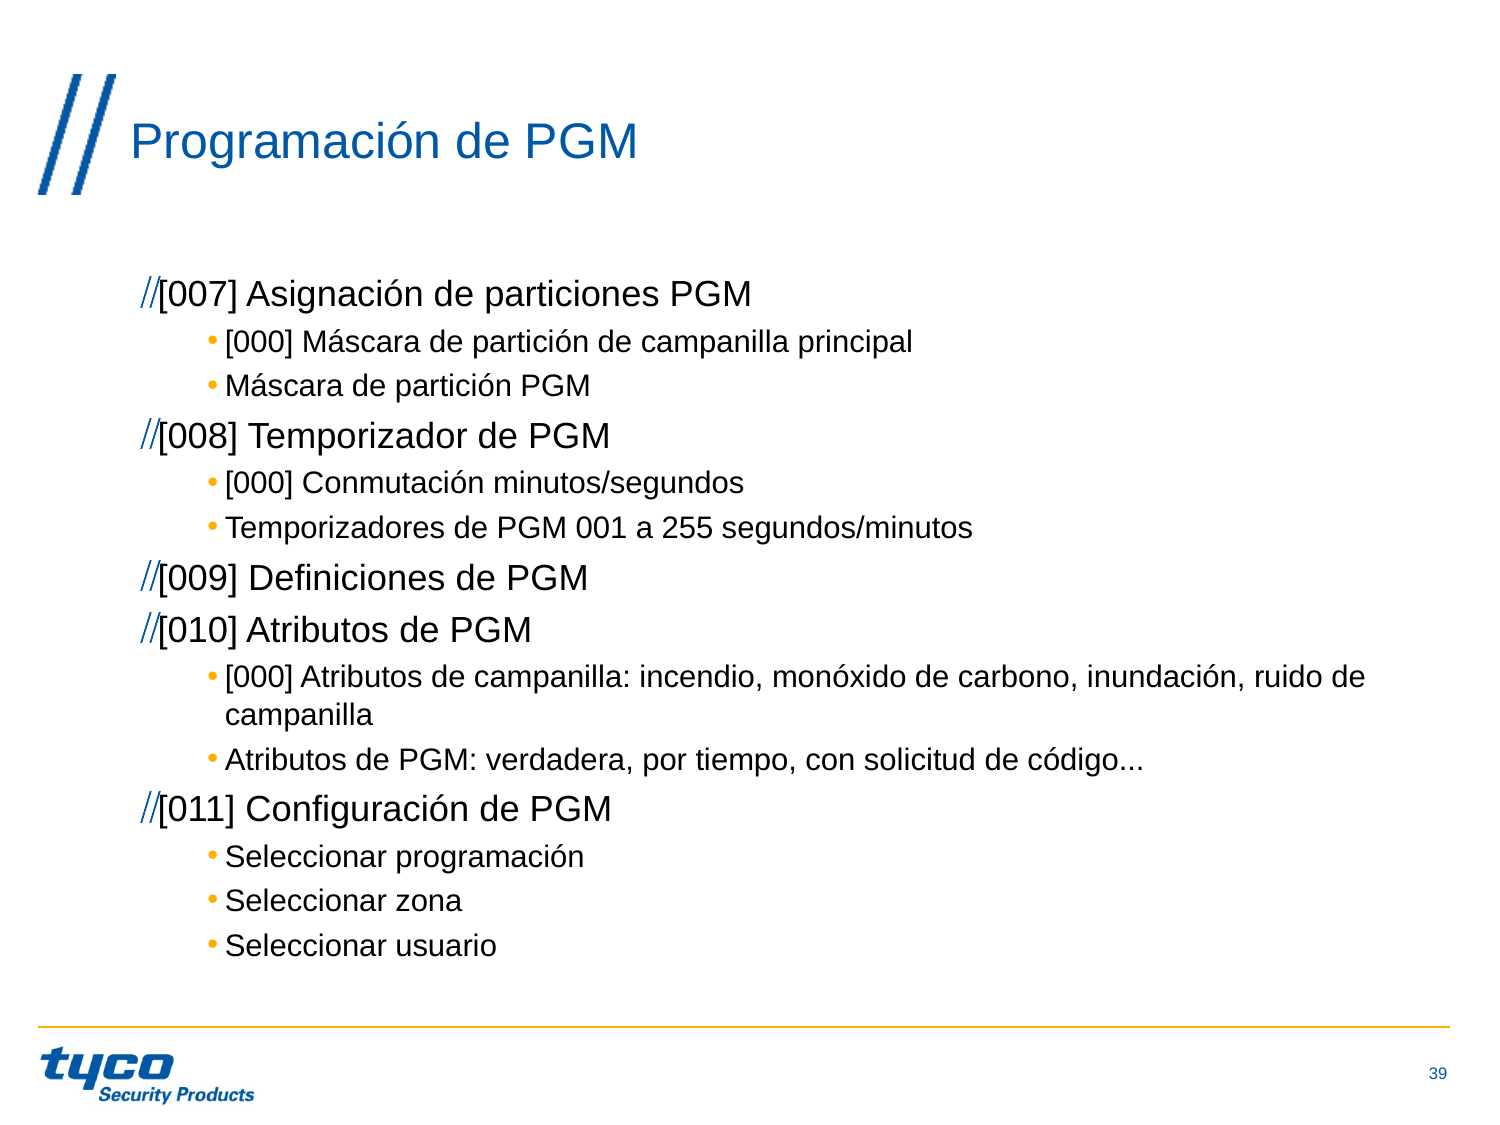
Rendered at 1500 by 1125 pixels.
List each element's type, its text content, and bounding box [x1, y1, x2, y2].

list [007] Asignación de particiones PGM [000] Máscara de partición de campanilla principal Máscara de partición PGM [008] Temporizador de PGM [000] Conmutación minutos/segundos Temporizadores de PGM 001 a 255 segundos/minutos [009] Definiciones de PGM [010] Atributos de PGM [000] Atributos de campanilla: incendio, monóxido de carbono, inundación, ruido de campanilla Atributos de PGM: verdadera, por tiempo, con solicitud de código... [011] Configuración de PGM Seleccionar programación Seleccionar zona Seleccionar usuario [124, 262, 1426, 976]
title Programación de PGM [115, 44, 1426, 233]
text_box [97, 1061, 228, 1091]
picture [34, 1040, 260, 1107]
picture [140, 791, 171, 823]
picture [140, 560, 171, 591]
picture [37, 74, 115, 195]
picture [140, 612, 171, 643]
picture [140, 276, 171, 308]
picture [140, 418, 171, 449]
slide_number 39 [1387, 1042, 1463, 1103]
